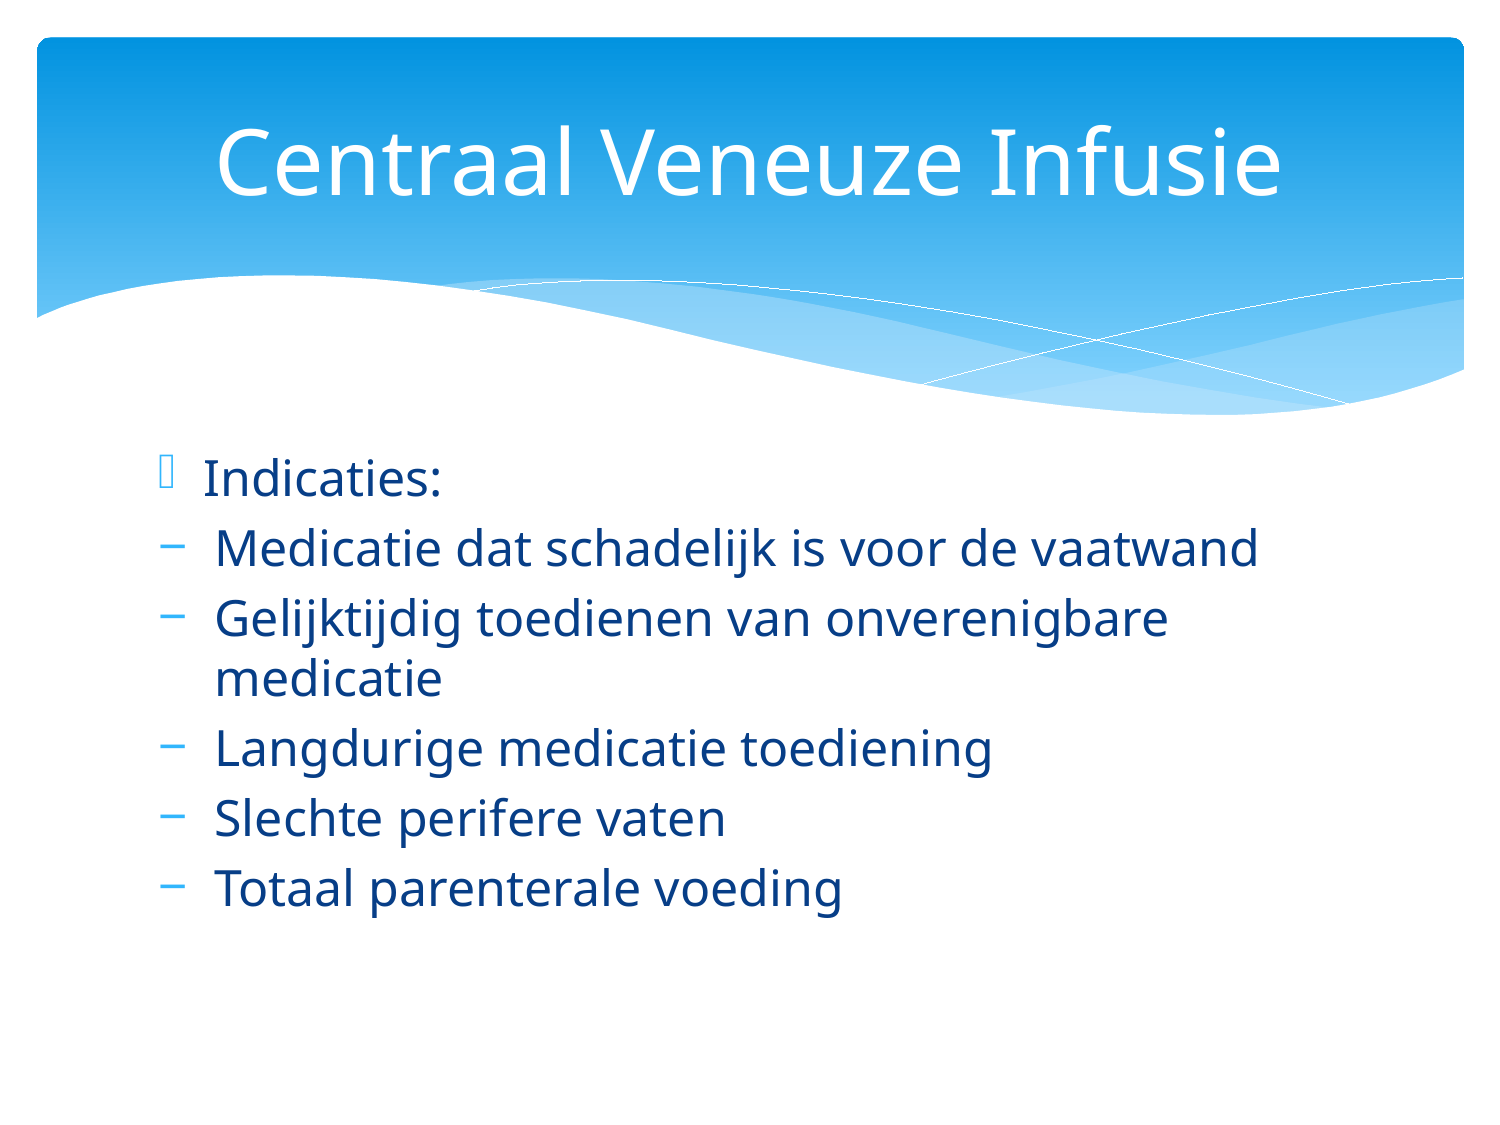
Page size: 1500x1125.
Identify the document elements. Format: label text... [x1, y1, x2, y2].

list Indicaties: Medicatie dat schadelijk is voor de vaatwand Gelijktijdig toedienen van onverenigbare medicatie Langdurige medicatie toediening Slechte perifere vaten Totaal parenterale voeding [143, 438, 1359, 1005]
title Centraal Veneuze Infusie [75, 55, 1425, 261]
